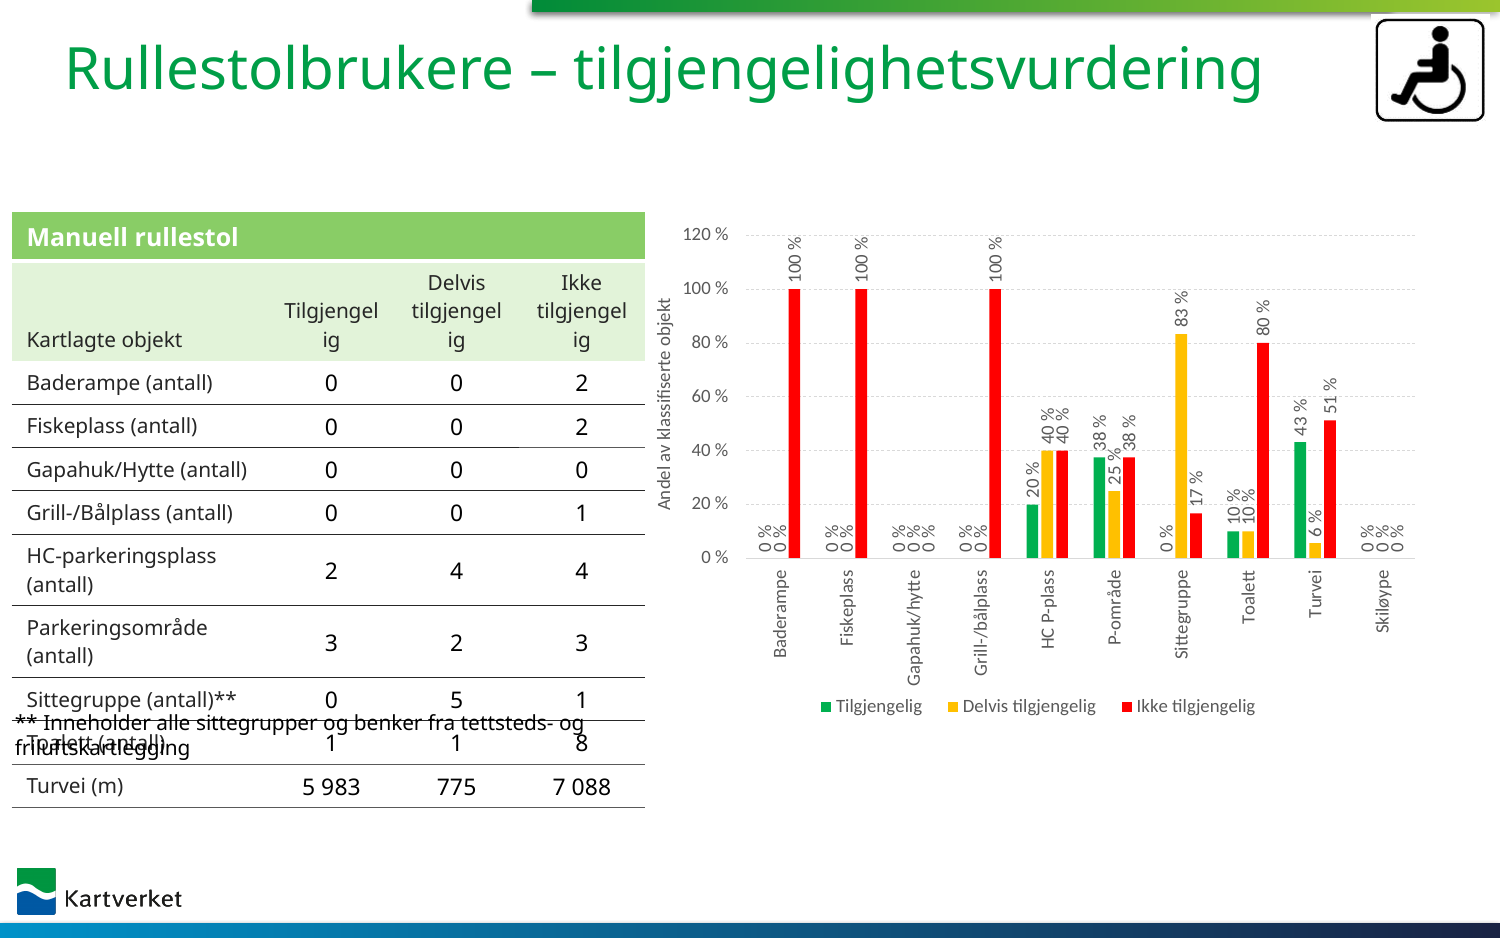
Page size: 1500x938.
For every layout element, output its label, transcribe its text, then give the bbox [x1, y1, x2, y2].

table_cell 2 [394, 606, 519, 677]
table_cell Tilgjengelig [269, 263, 394, 361]
table_cell 0 [269, 405, 394, 447]
table_cell Gapahuk/Hytte (antall) [12, 448, 269, 490]
table_cell Sittegruppe (antall)** [12, 678, 269, 702]
table_cell 5 [394, 678, 519, 702]
table_cell 0 [394, 448, 519, 490]
table_cell Kartlagte objekt [12, 263, 269, 361]
table_cell 1 [519, 678, 638, 702]
table_cell 4 [519, 535, 638, 605]
table_cell 0 [394, 491, 519, 534]
table_cell 2 [269, 535, 394, 605]
picture [1371, 13, 1491, 127]
text_box ** Inneholder alle sittegrupper og benker fra tettsteds- og friluftskartlegging [0, 702, 745, 768]
table_cell 0 [269, 491, 394, 534]
table_cell 0 [394, 405, 519, 447]
table_cell 3 [519, 606, 638, 677]
table_cell Fiskeplass (antall) [12, 405, 269, 447]
table_cell HC-parkeringsplass (antall) [12, 535, 269, 605]
table_header Manuell rullestol [12, 212, 645, 259]
table_cell 775 [394, 768, 519, 807]
table_cell 0 [519, 448, 638, 490]
table_cell 0 [269, 448, 394, 490]
table_cell Turvei (m) [12, 768, 269, 807]
table_cell 3 [269, 606, 394, 677]
picture [643, 218, 1427, 728]
table_cell Baderampe (antall) [12, 361, 269, 404]
table_cell Parkeringsområde (antall) [12, 606, 269, 677]
table_cell 0 [269, 678, 394, 702]
table_cell Delvis tilgjengelig [394, 263, 519, 361]
table_cell 2 [519, 405, 638, 447]
table_cell 0 [394, 361, 519, 404]
table_cell 5 983 [269, 768, 394, 807]
table_cell 2 [519, 361, 638, 404]
table_cell 7 088 [519, 768, 645, 807]
text_box Rullestolbrukere – tilgjengelighetsvurdering [49, 12, 1372, 109]
table_cell 4 [394, 535, 519, 605]
table_cell Ikke tilgjengelig [519, 263, 638, 361]
table_cell Grill-/Bålplass (antall) [12, 491, 269, 534]
table_cell 0 [269, 361, 394, 404]
table_cell 1 [519, 491, 638, 534]
